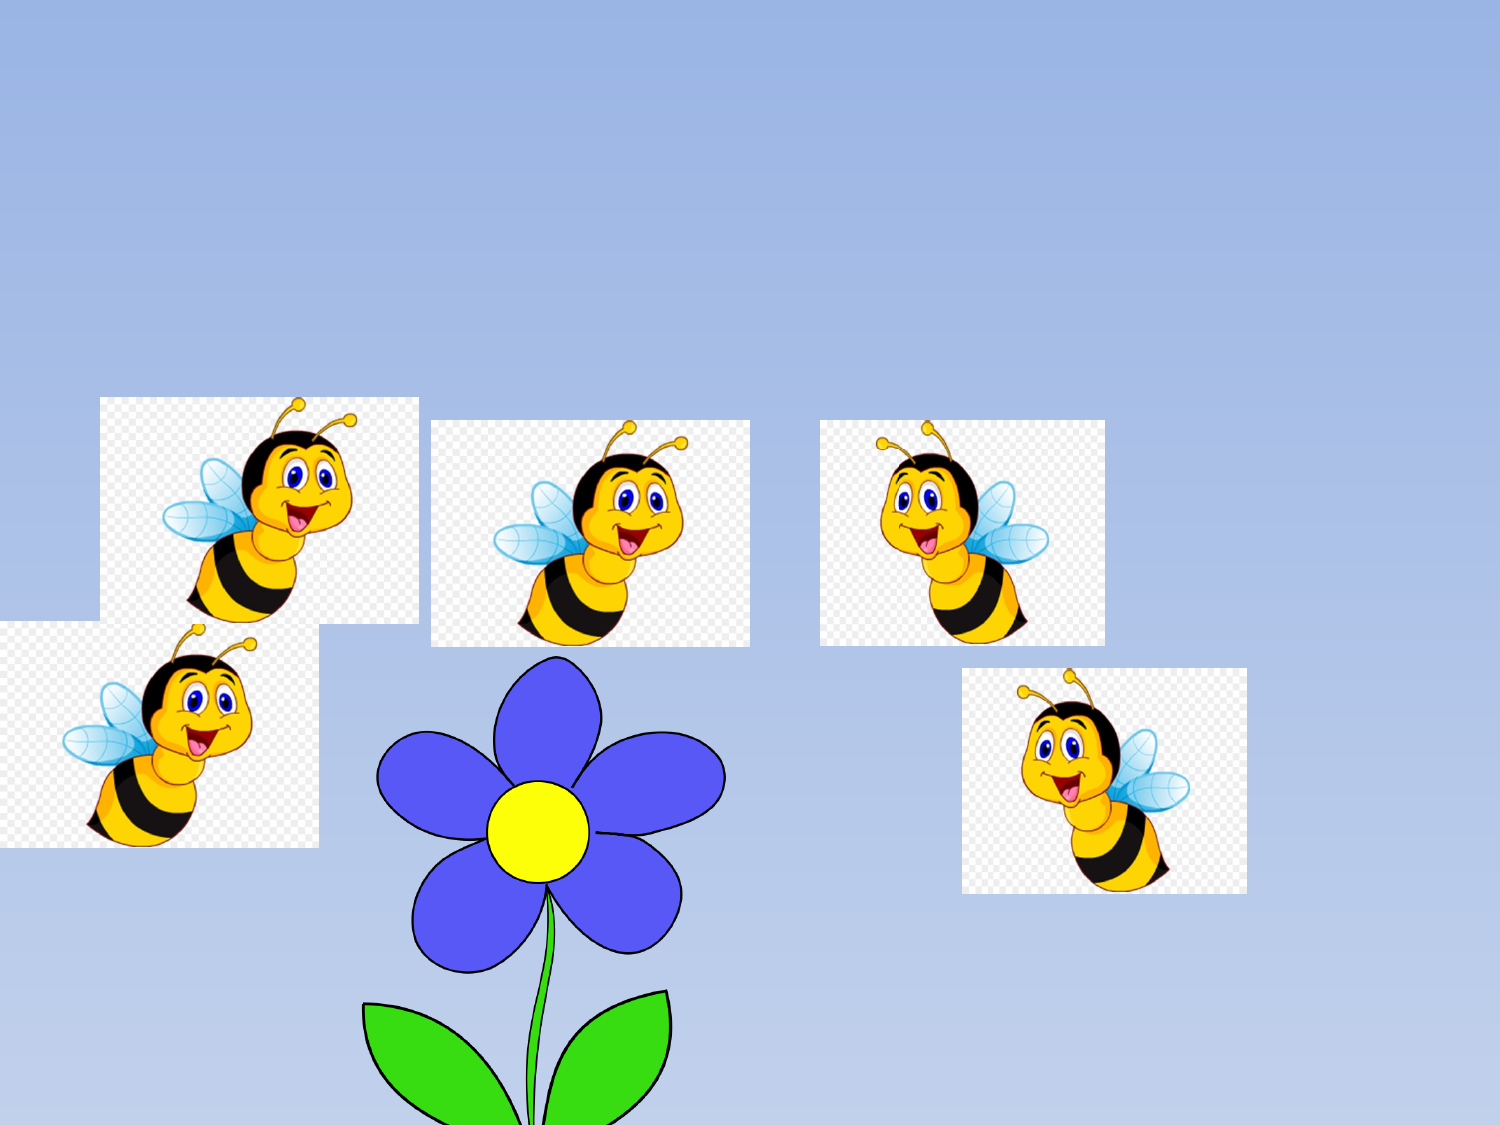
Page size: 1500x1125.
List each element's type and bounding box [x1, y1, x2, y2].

picture [0, 396, 798, 1125]
picture [962, 668, 1247, 894]
picture [430, 420, 750, 648]
picture [820, 420, 1105, 646]
